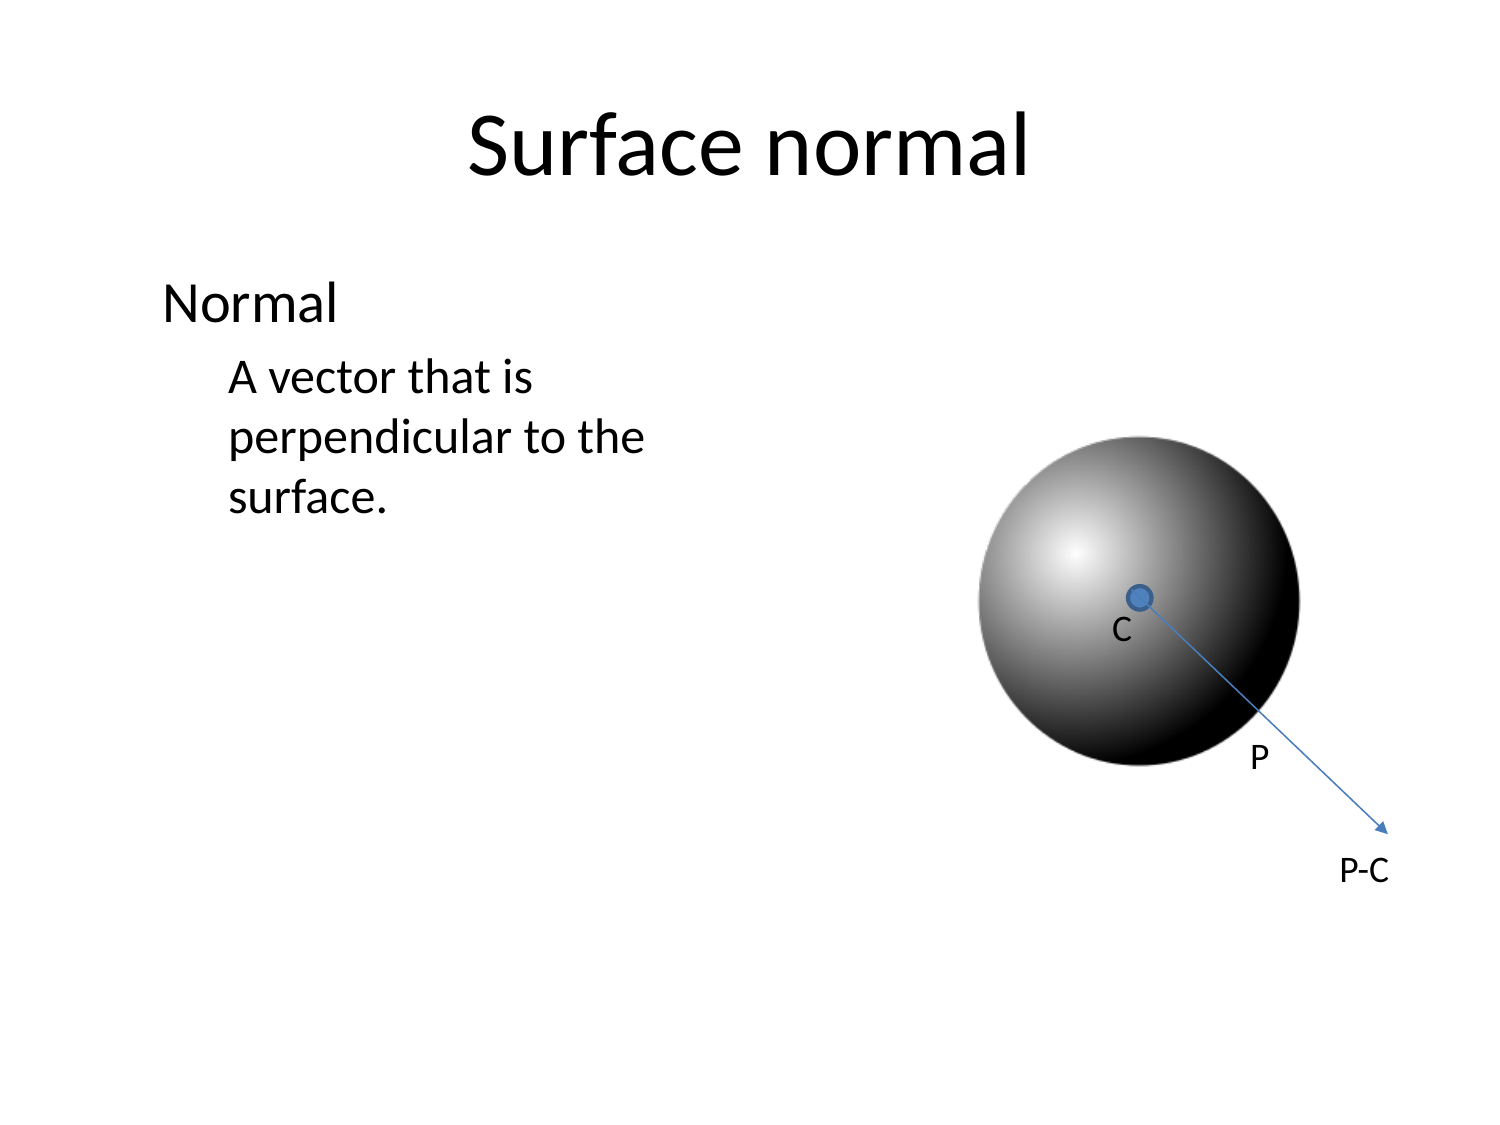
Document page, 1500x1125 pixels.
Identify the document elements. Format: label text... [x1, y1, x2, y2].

list Normal A vector that is perpendicular to the surface. [147, 256, 811, 999]
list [939, 396, 1340, 798]
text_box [1131, 589, 1389, 835]
text_box P-C [1269, 837, 1459, 898]
title Surface normal [75, 45, 1425, 233]
